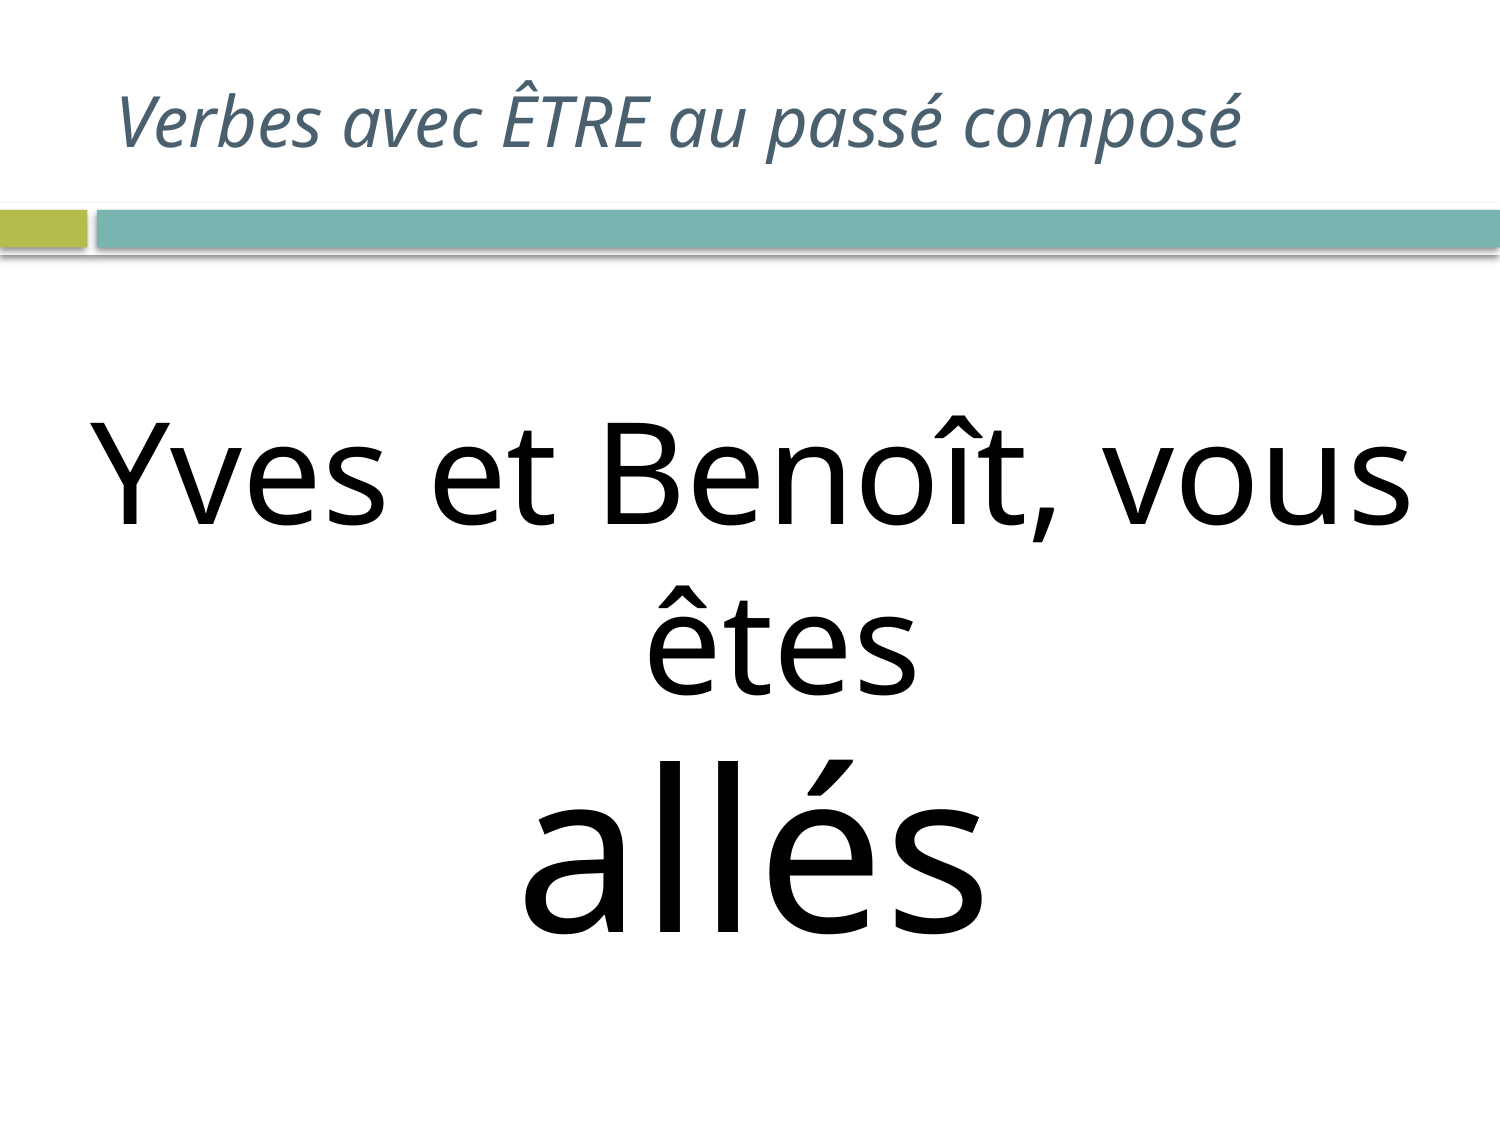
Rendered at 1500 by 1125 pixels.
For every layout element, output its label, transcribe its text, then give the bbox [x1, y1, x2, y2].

title Verbes avec ÊTRE au passé composé [100, 37, 1438, 200]
list Yves et Benoît, vous êtes [50, 375, 1458, 825]
text_box allés [49, 699, 1457, 988]
